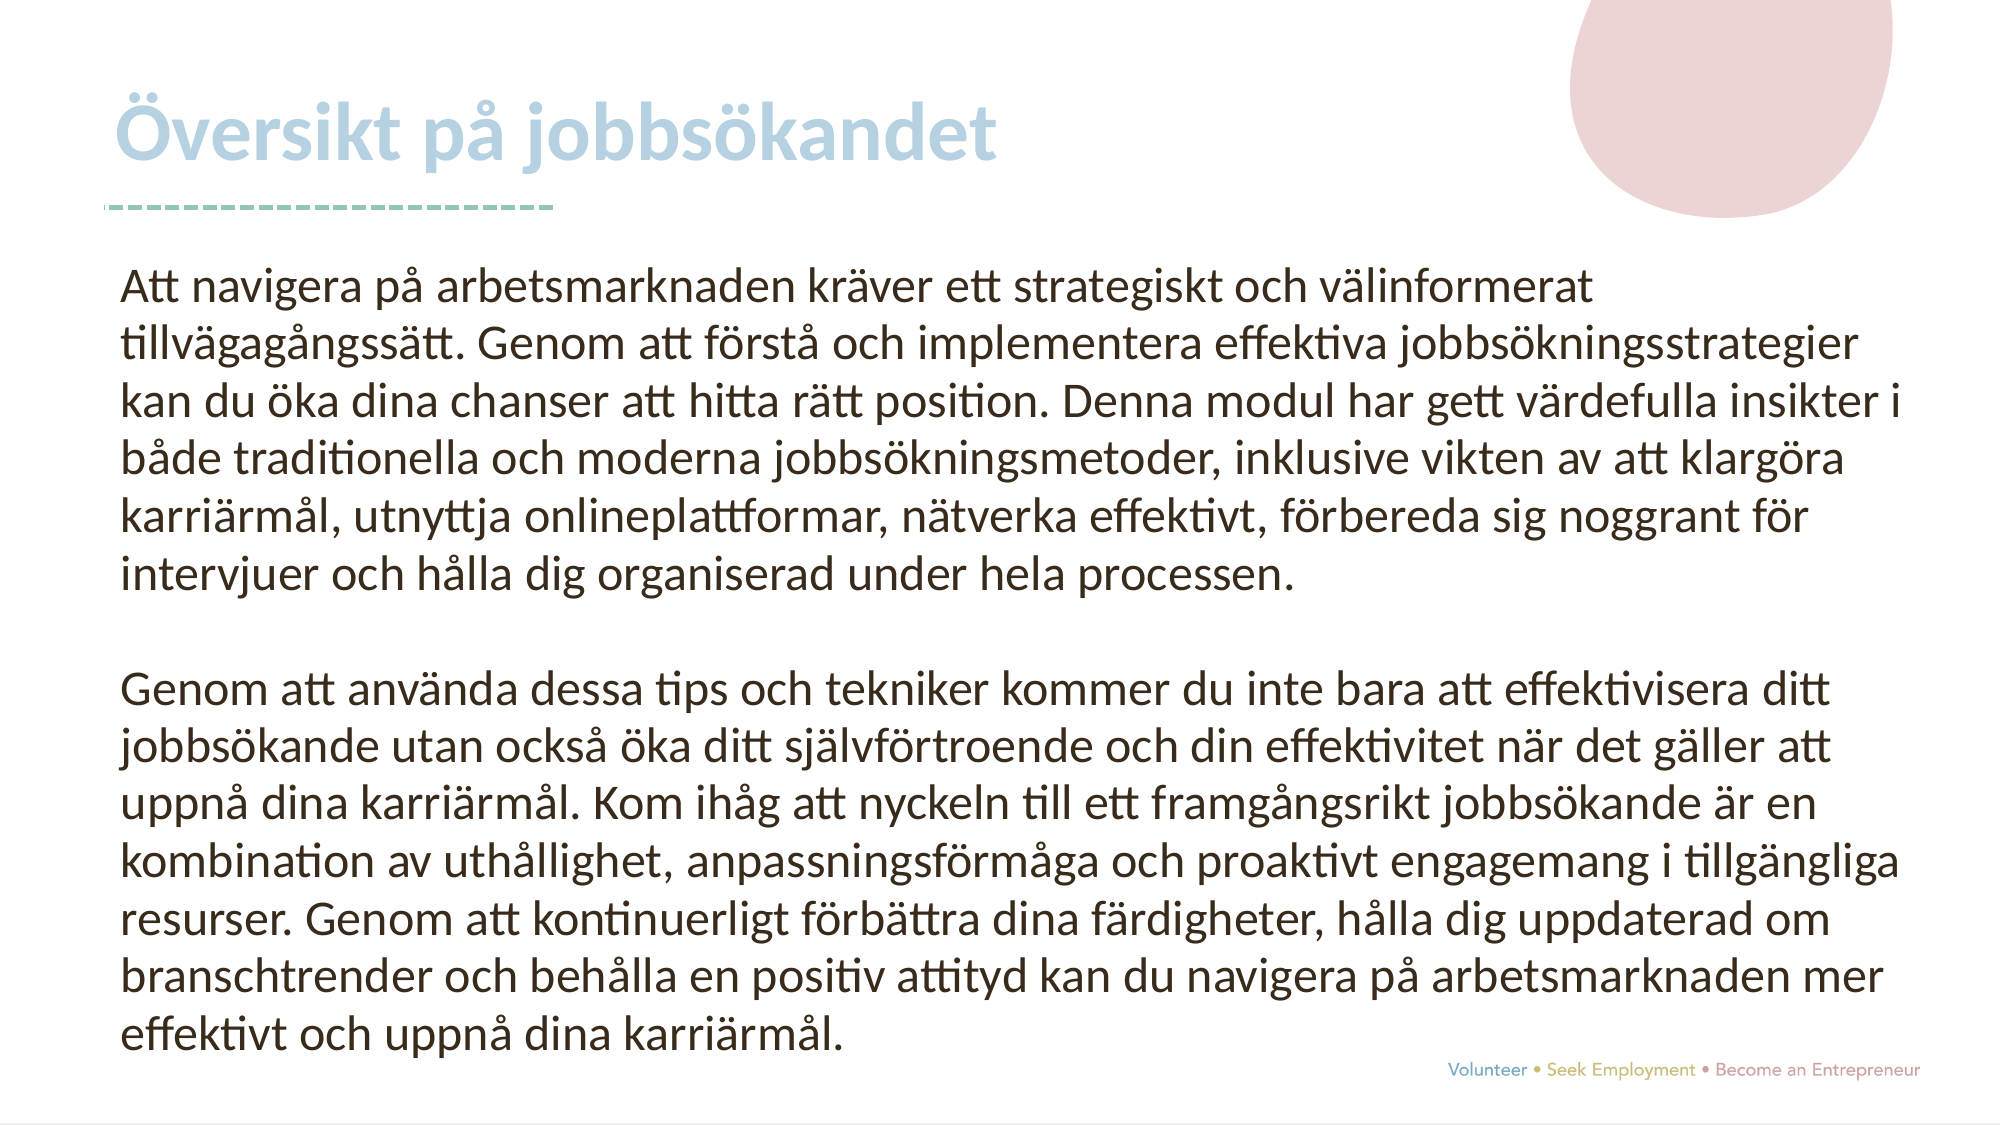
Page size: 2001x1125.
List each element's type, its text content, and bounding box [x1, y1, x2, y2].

text_box [1570, 0, 1893, 218]
text_box Att navigera på arbetsmarknaden kräver ett strategiskt och välinformerat tillvägagångssätt. Genom att förstå och implementera effektiva jobbsökningsstrategier kan du öka dina chanser att hitta rätt position. Denna modul har gett värdefulla insikter i både traditionella och moderna jobbsökningsmetoder, inklusive vikten av att klargöra karriärmål, utnyttja onlineplattformar, nätverka effektivt, förbereda sig noggrant för intervjuer och hålla dig organiserad under hela processen. Genom att använda dessa tips och tekniker kommer du inte bara att effektivisera ditt jobbsökande utan också öka ditt självförtroende och din effektivitet när det gäller att uppnå dina karriärmål. Kom ihåg att nyckeln till ett framgångsrikt jobbsökande är en kombination av uthållighet, anpassningsförmåga och proaktivt engagemang i tillgängliga resurser. Genom att kontinuerligt förbättra dina färdigheter, hålla dig uppdaterad om branschtrender och behålla en positiv attityd kan du navigera på arbetsmarknaden mer effektivt och uppnå dina karriärmål. [106, 247, 1924, 572]
text_box Översikt på jobbsökandet [100, 90, 1361, 197]
picture [1418, 1046, 1971, 1103]
